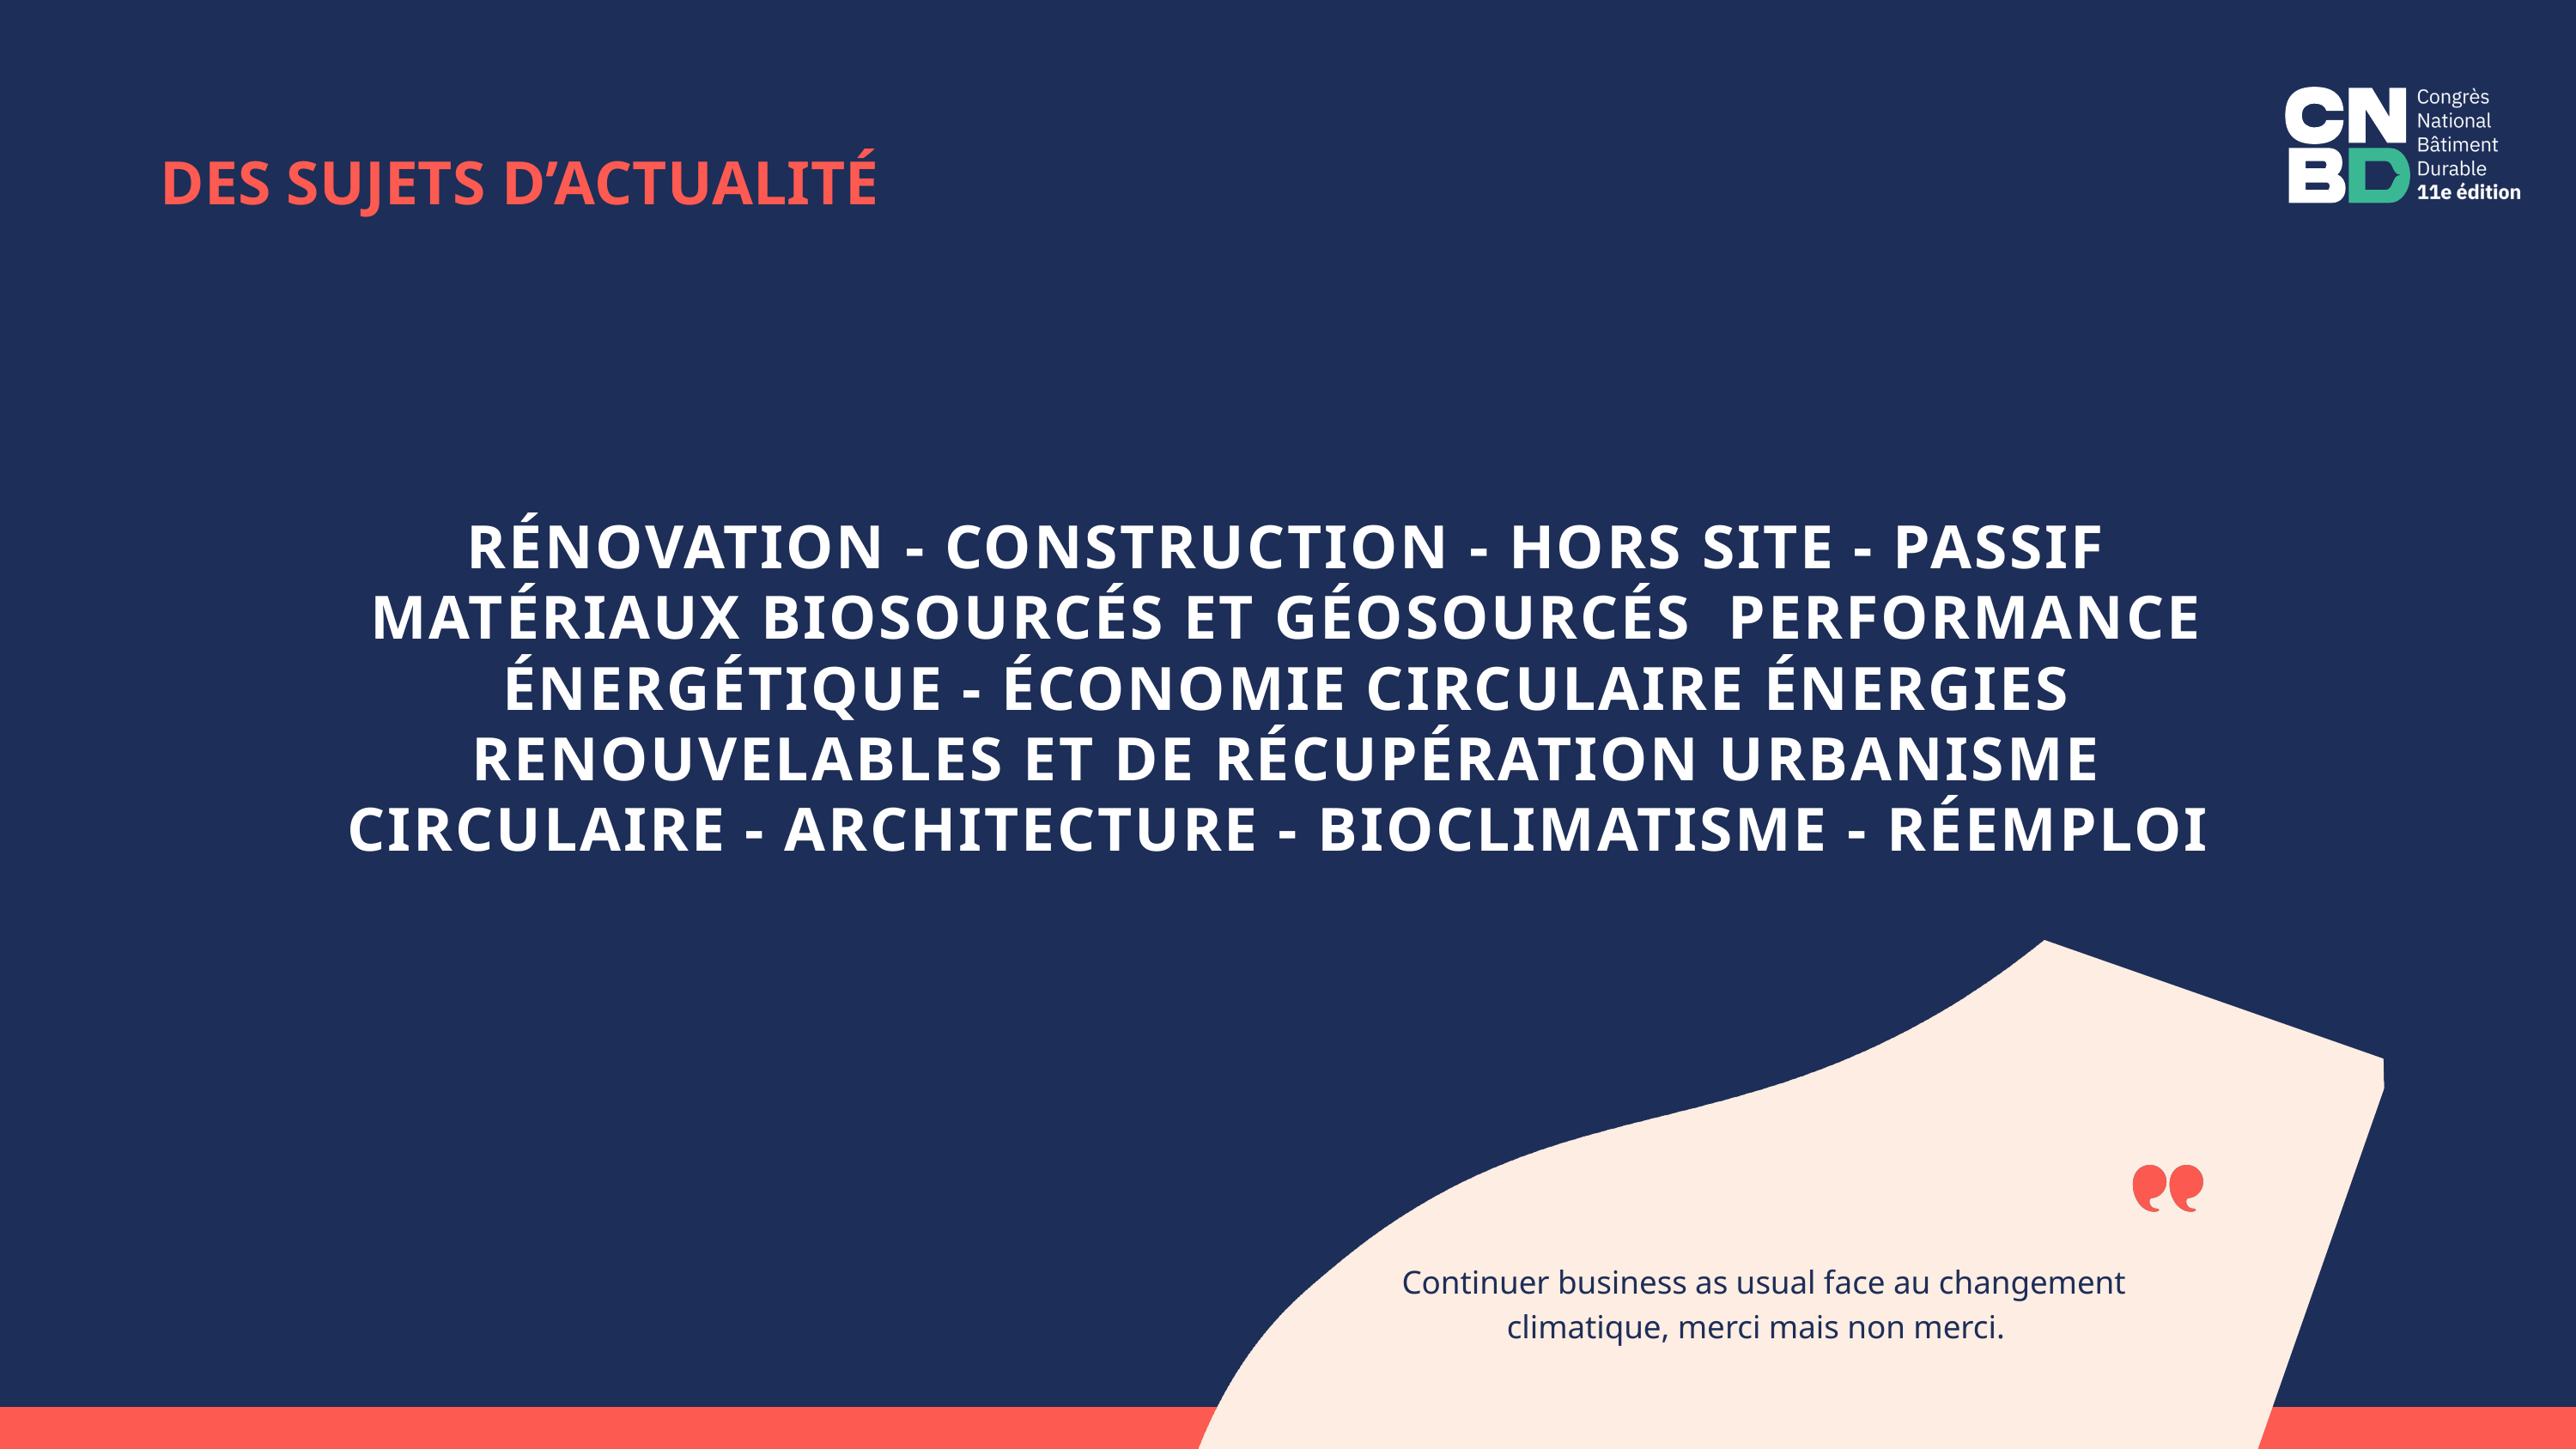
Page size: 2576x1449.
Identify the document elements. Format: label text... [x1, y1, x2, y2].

text_box [2132, 1165, 2203, 1212]
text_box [2262, 64, 2524, 226]
text_box Continuer business as usual face au changement climatique, merci mais non merci. [1376, 1256, 2153, 1345]
text_box [1190, 724, 2394, 1404]
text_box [0, 1406, 2576, 1449]
text_box DES SUJETS D’ACTUALITÉ [144, 132, 935, 217]
text_box RÉNOVATION - CONSTRUCTION - HORS SITE - PASSIF MATÉRIAUX BIOSOURCÉS ET GÉOSOURCÉS PERFORMANCE ÉNERGÉTIQUE - ÉCONOMIE CIRCULAIRE ÉNERGIES RENOUVELABLES ET DE RÉCUPÉRATION URBANISME CIRCULAIRE - ARCHITECTURE - BIOCLIMATISME - RÉEMPLOI [347, 510, 2229, 864]
